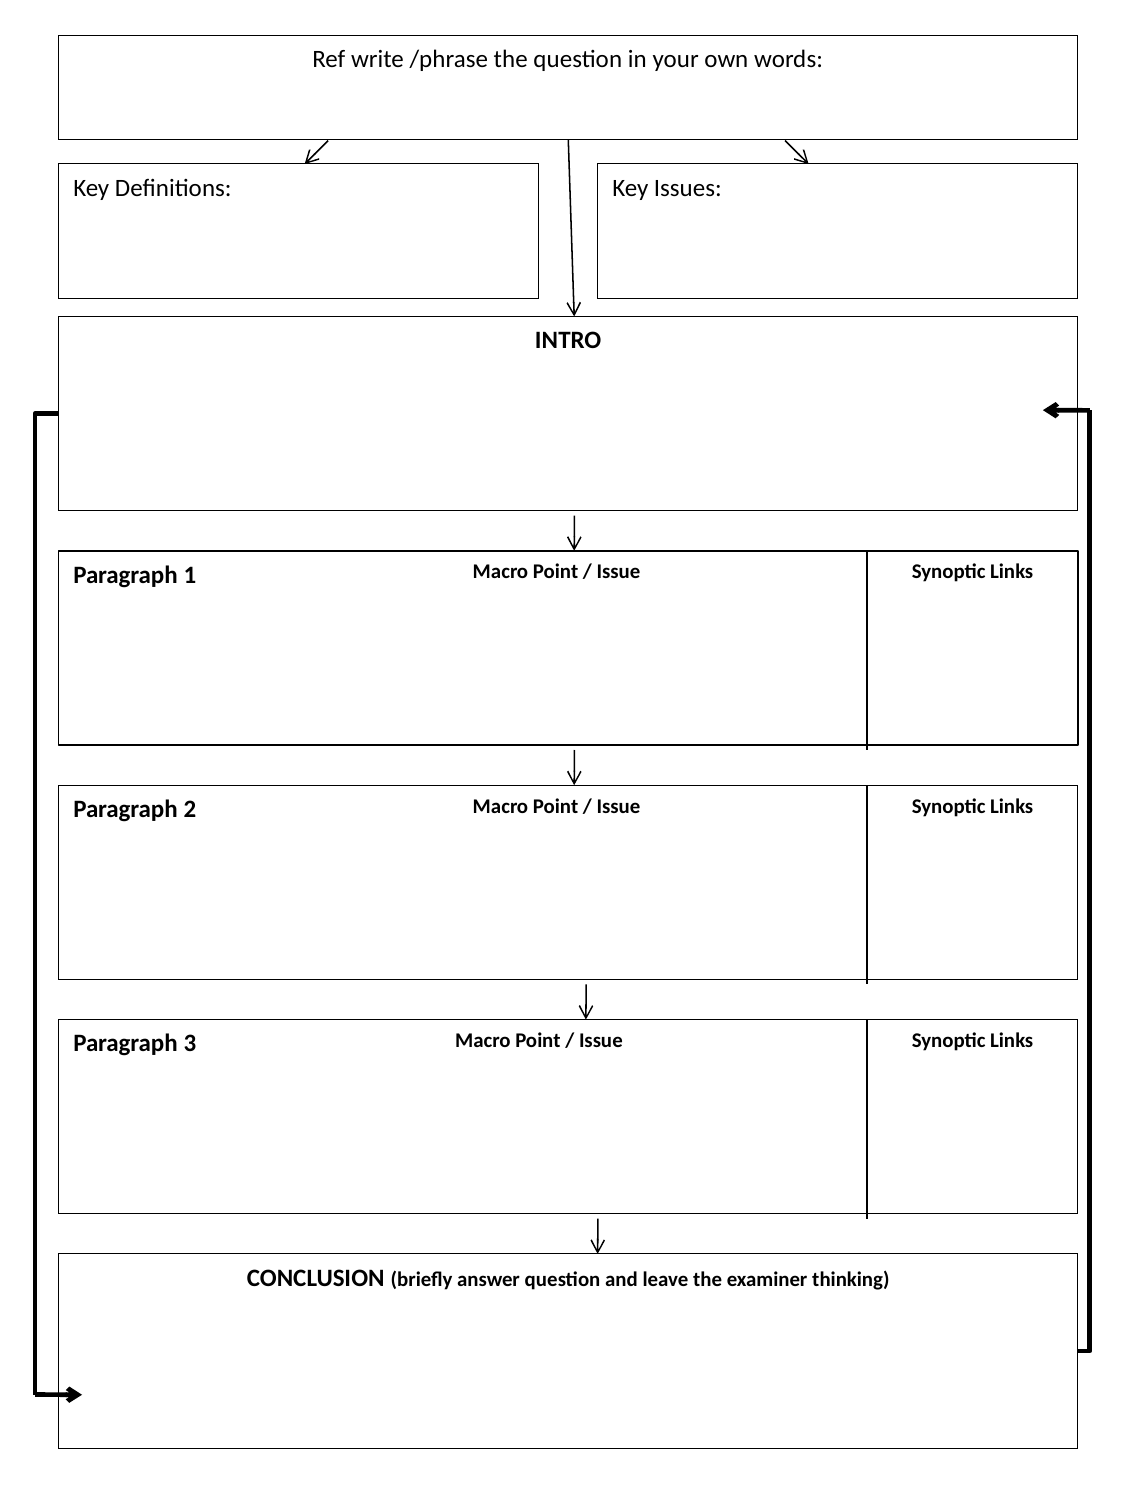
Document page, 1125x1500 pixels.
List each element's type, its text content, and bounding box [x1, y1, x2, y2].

text_box Key Definitions: [58, 163, 539, 299]
text_box Paragraph 1 [64, 550, 867, 746]
text_box Key Issues: [597, 163, 1078, 299]
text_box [784, 140, 809, 165]
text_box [1077, 417, 1090, 1353]
text_box Synoptic Links [890, 785, 1055, 825]
text_box Macro Point / Issue [421, 1019, 657, 1060]
text_box Macro Point / Issue [421, 550, 692, 591]
text_box Synoptic Links [890, 550, 1055, 591]
text_box Macro Point / Issue [421, 785, 692, 825]
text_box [304, 140, 329, 165]
text_box CONCLUSION (briefly answer question and leave the examiner thinking) [58, 1253, 1078, 1449]
text_box INTRO [58, 316, 1078, 511]
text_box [483, 225, 660, 232]
text_box Paragraph 2 [64, 785, 866, 980]
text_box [34, 414, 59, 1394]
text_box Paragraph 2 [868, 785, 1072, 980]
text_box Paragraph 3 [868, 1019, 1072, 1214]
text_box Synoptic Links [890, 1019, 1055, 1060]
text_box Paragraph 1 [868, 550, 1072, 746]
text_box Ref write /phrase the question in your own words: [58, 35, 1078, 140]
text_box Paragraph 3 [64, 1019, 867, 1214]
